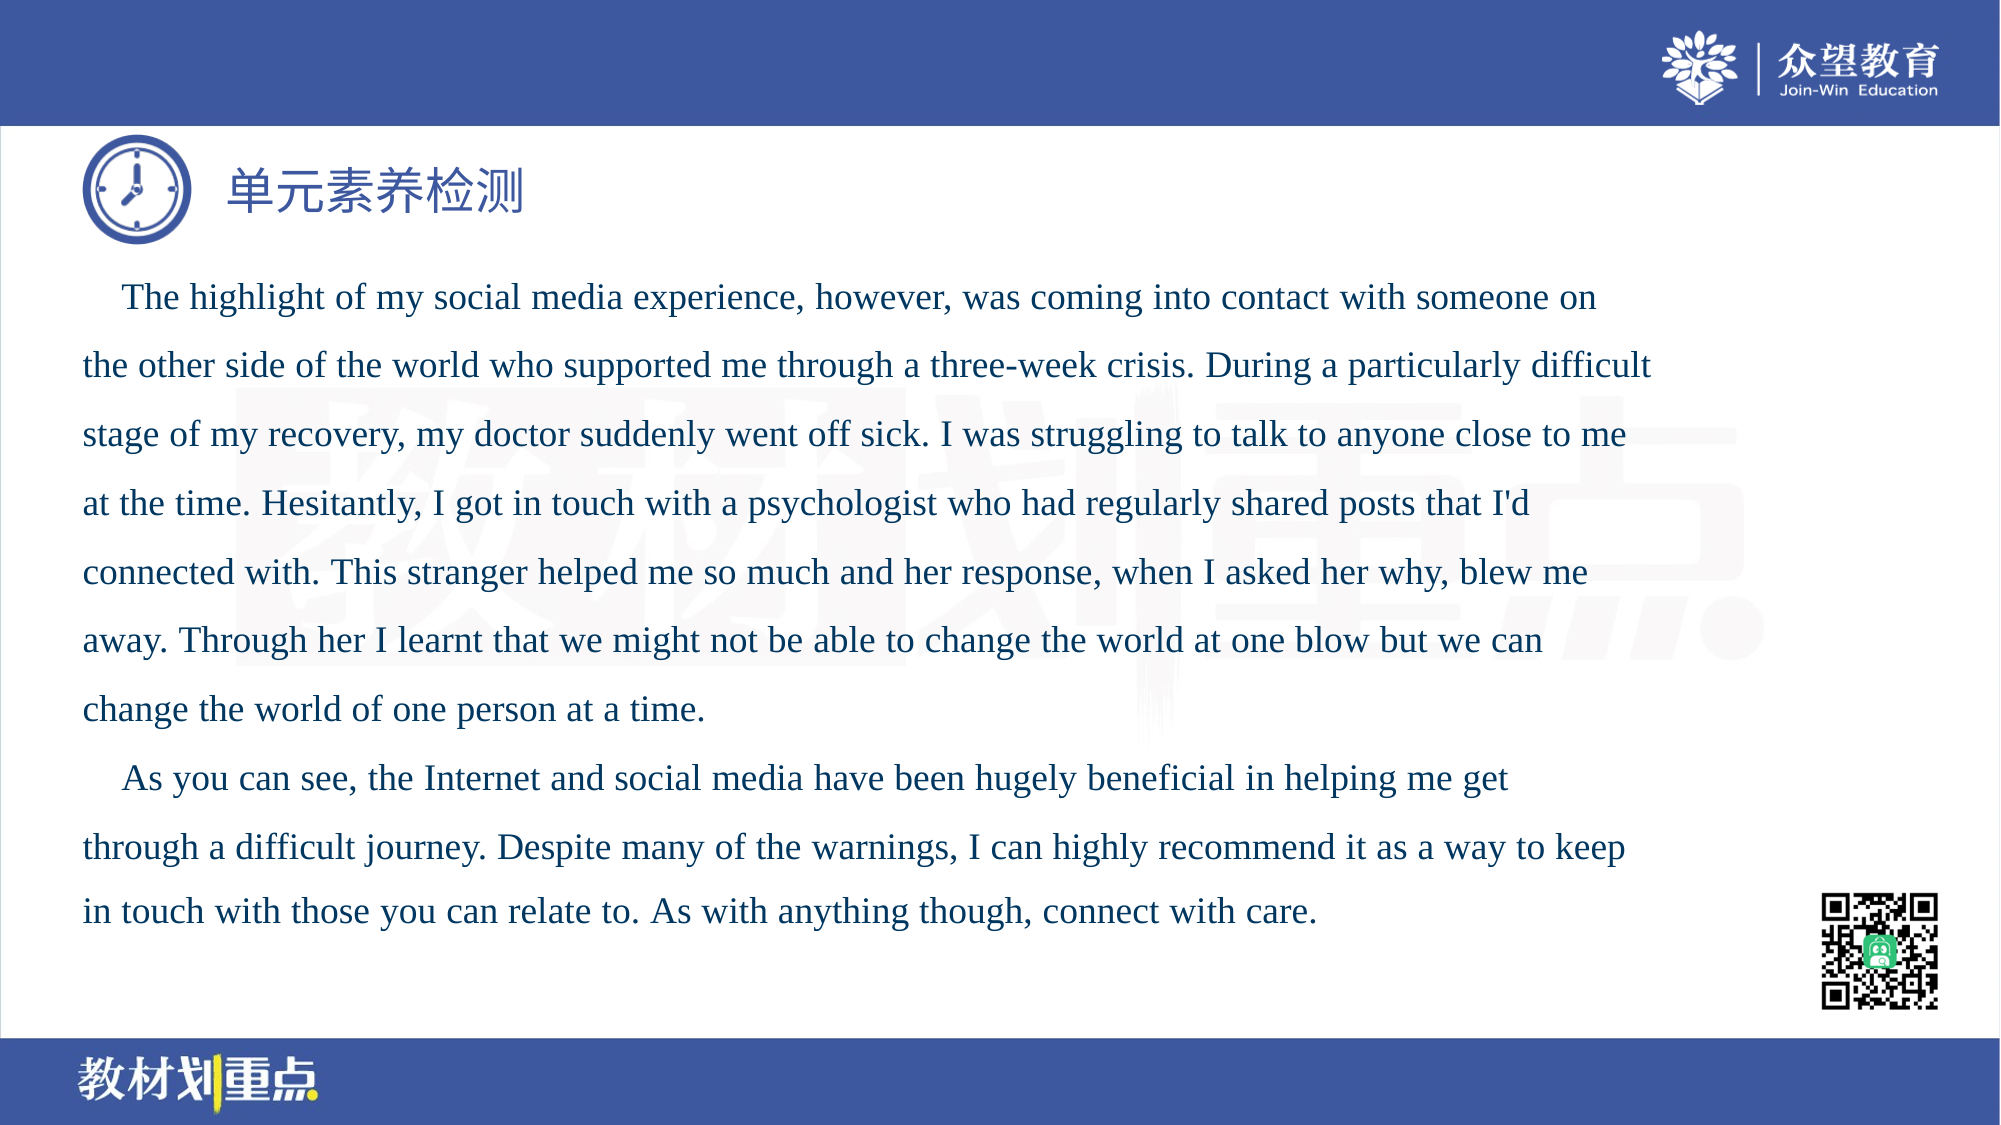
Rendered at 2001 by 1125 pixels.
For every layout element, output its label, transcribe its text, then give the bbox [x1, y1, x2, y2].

text_box The highlight of my social media experience, however, was coming into contact with someone on the other side of the world who supported me through a three-week crisis. During a particularly difficult stage of my recovery, my doctor suddenly went off sick. I was struggling to talk to anyone close to me at the time. Hesitantly, I got in touch with a psychologist who had regularly shared posts that I'd connected with. This stranger helped me so much and her response, when I asked her why, blew me away. Through her I learnt that we might not be able to change the world at one blow but we can change the world of one person at a time. As you can see, the Internet and social media have been hugely beneficial in helping me get through a difficult journey. Despite many of the warnings, I can highly recommend it as a way to keep in touch with those you can relate to. As with anything though, connect with care. [82, 248, 1817, 925]
picture [0, 0, 2000, 1125]
